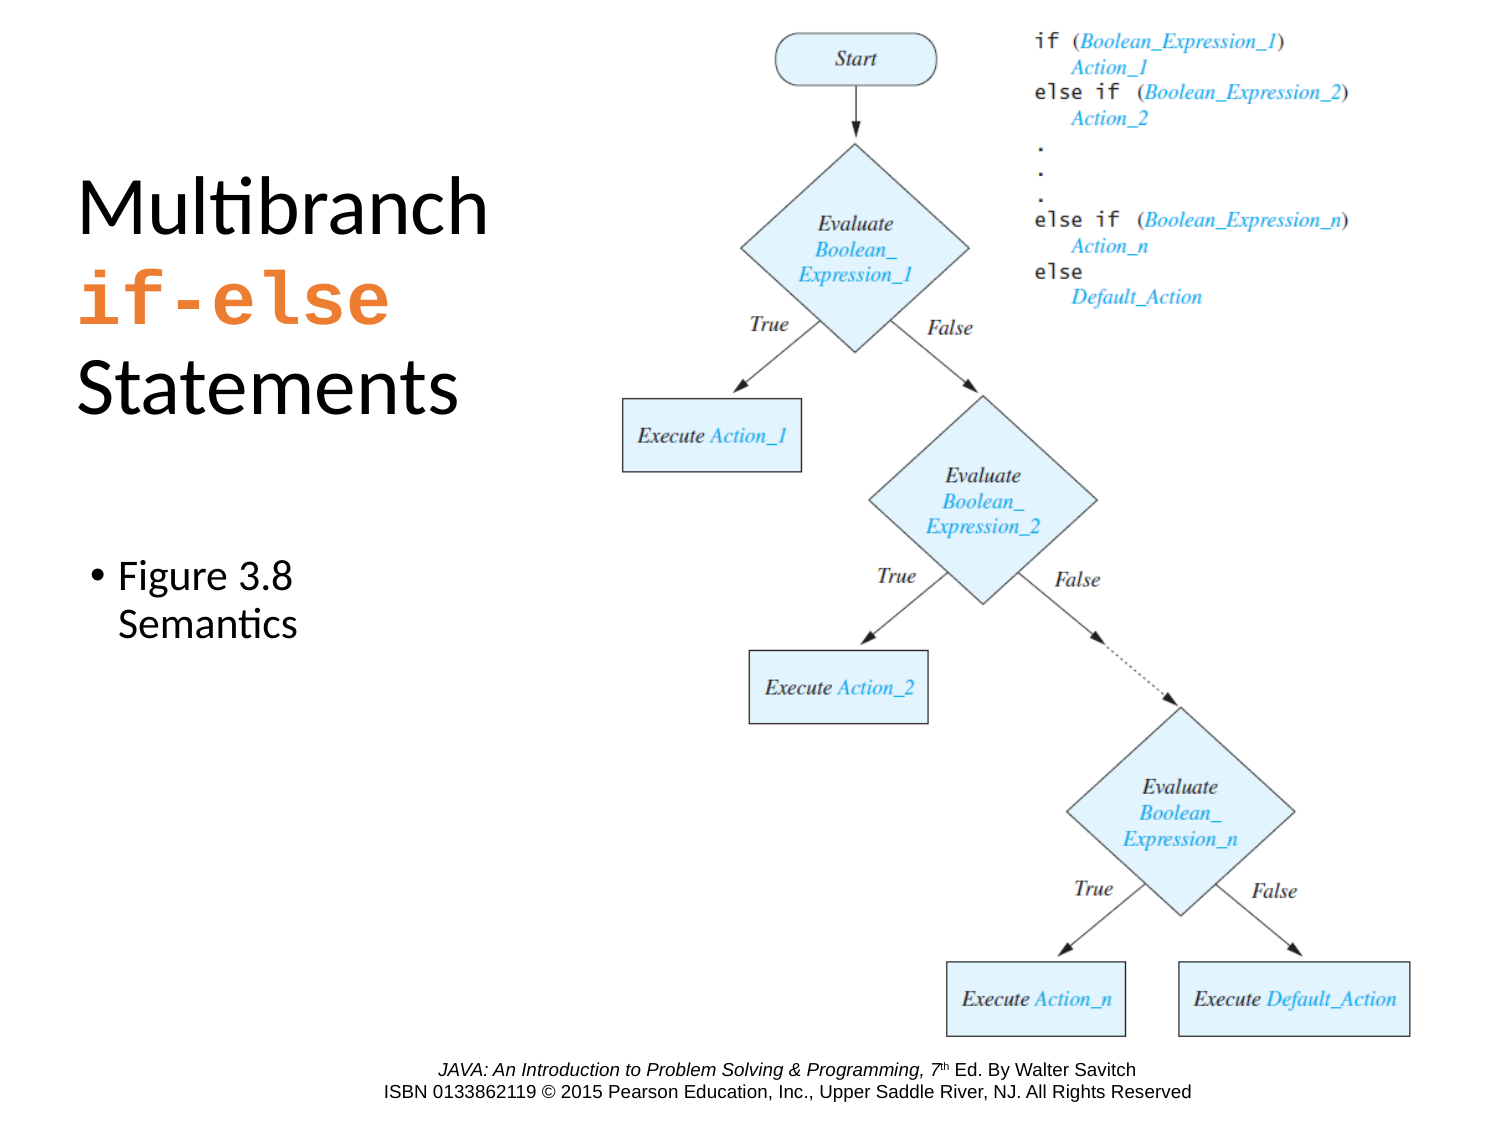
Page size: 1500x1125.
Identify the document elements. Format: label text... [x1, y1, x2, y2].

list Figure 3.8 Semantics [75, 545, 523, 1005]
picture [611, 20, 1419, 1043]
title Multibranch if-else Statements [60, 90, 543, 505]
